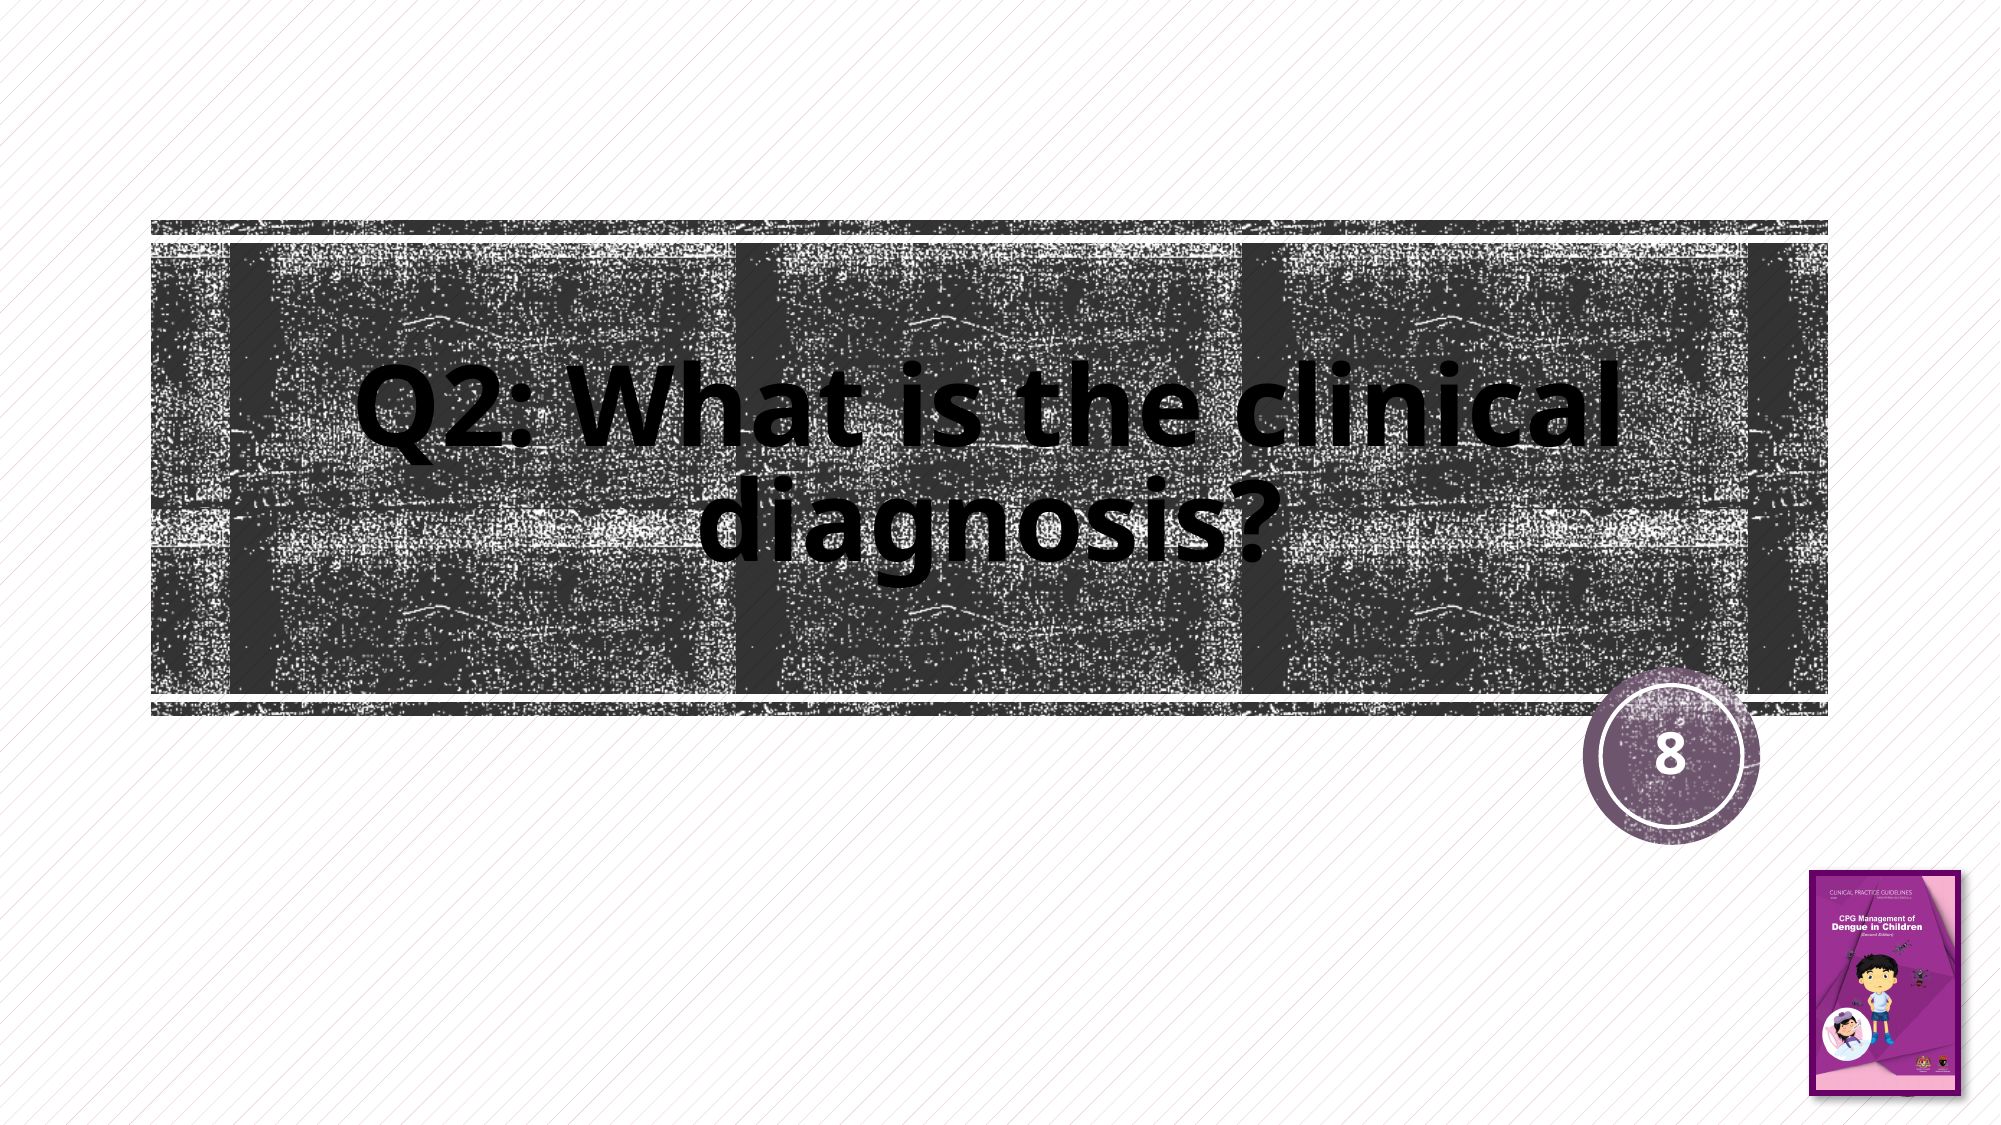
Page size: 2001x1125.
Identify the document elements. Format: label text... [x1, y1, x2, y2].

title Q2: What is the clinical diagnosis? [172, 234, 1808, 704]
picture [1816, 876, 1955, 1090]
slide_number 8 [1573, 703, 1770, 809]
